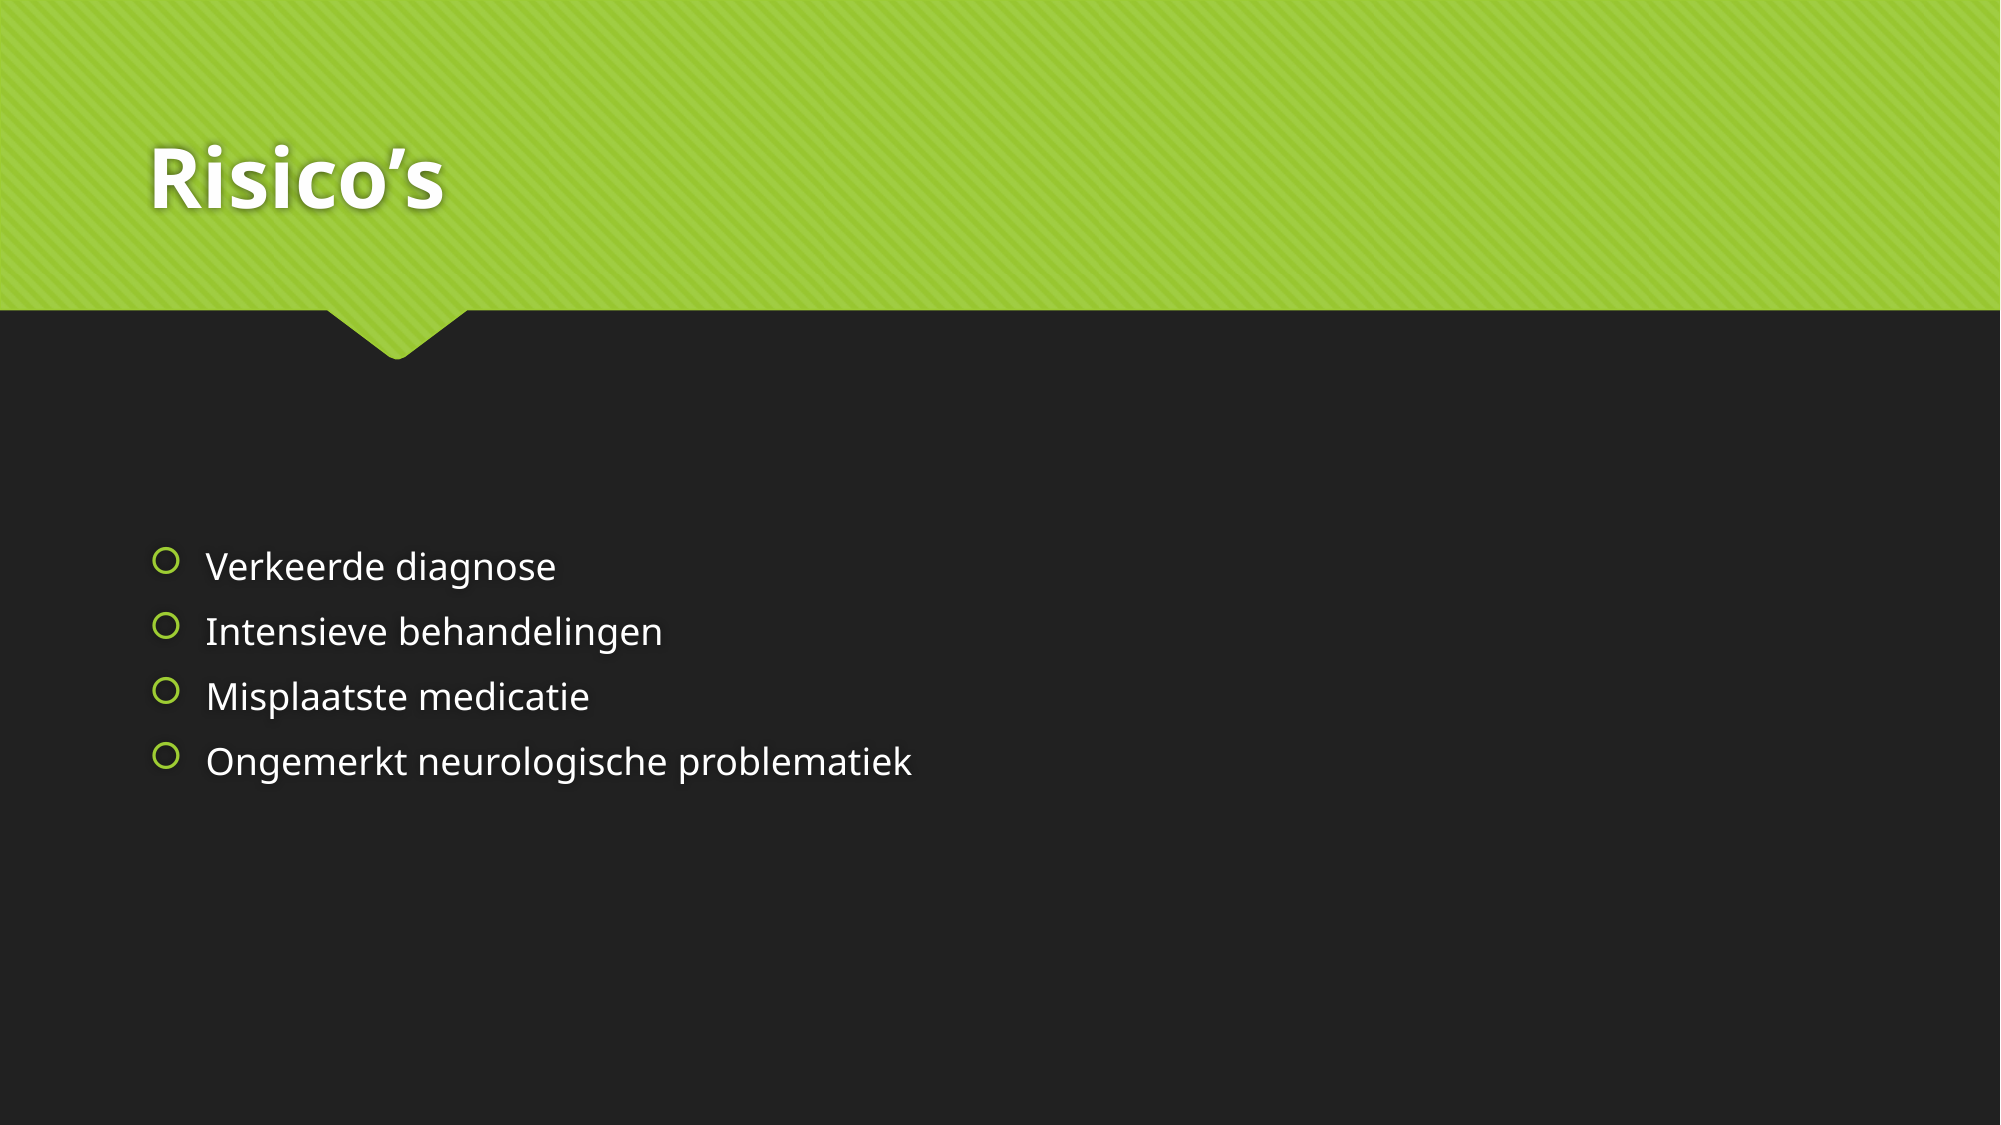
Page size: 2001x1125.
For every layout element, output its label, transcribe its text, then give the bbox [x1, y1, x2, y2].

list Verkeerde diagnose Intensieve behandelingen Misplaatste medicatie Ongemerkt neurologische problematiek [134, 364, 1866, 962]
title Risico’s [132, 73, 1868, 233]
